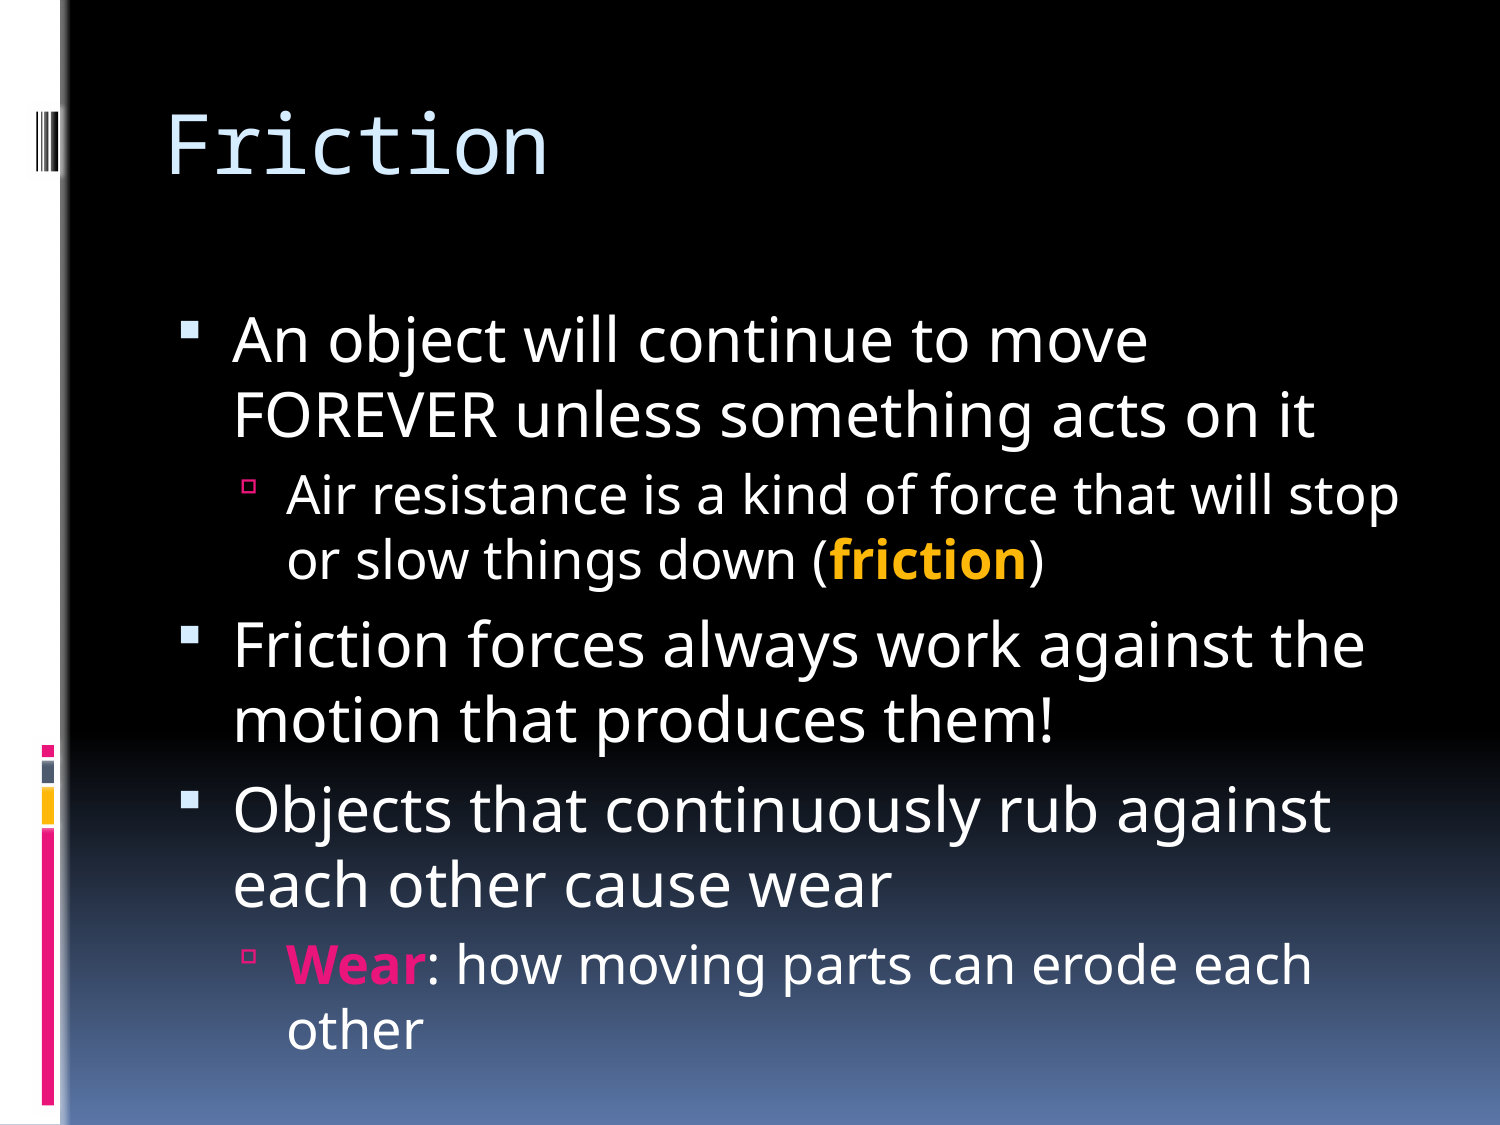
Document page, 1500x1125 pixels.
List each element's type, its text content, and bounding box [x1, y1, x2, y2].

title Friction [150, 83, 1425, 234]
list An object will continue to move FOREVER unless something acts on it Air resistance is a kind of force that will stop or slow things down (friction) Friction forces always work against the motion that produces them! Objects that continuously rub against each other cause wear Wear: how moving parts can erode each other [150, 292, 1425, 1043]
